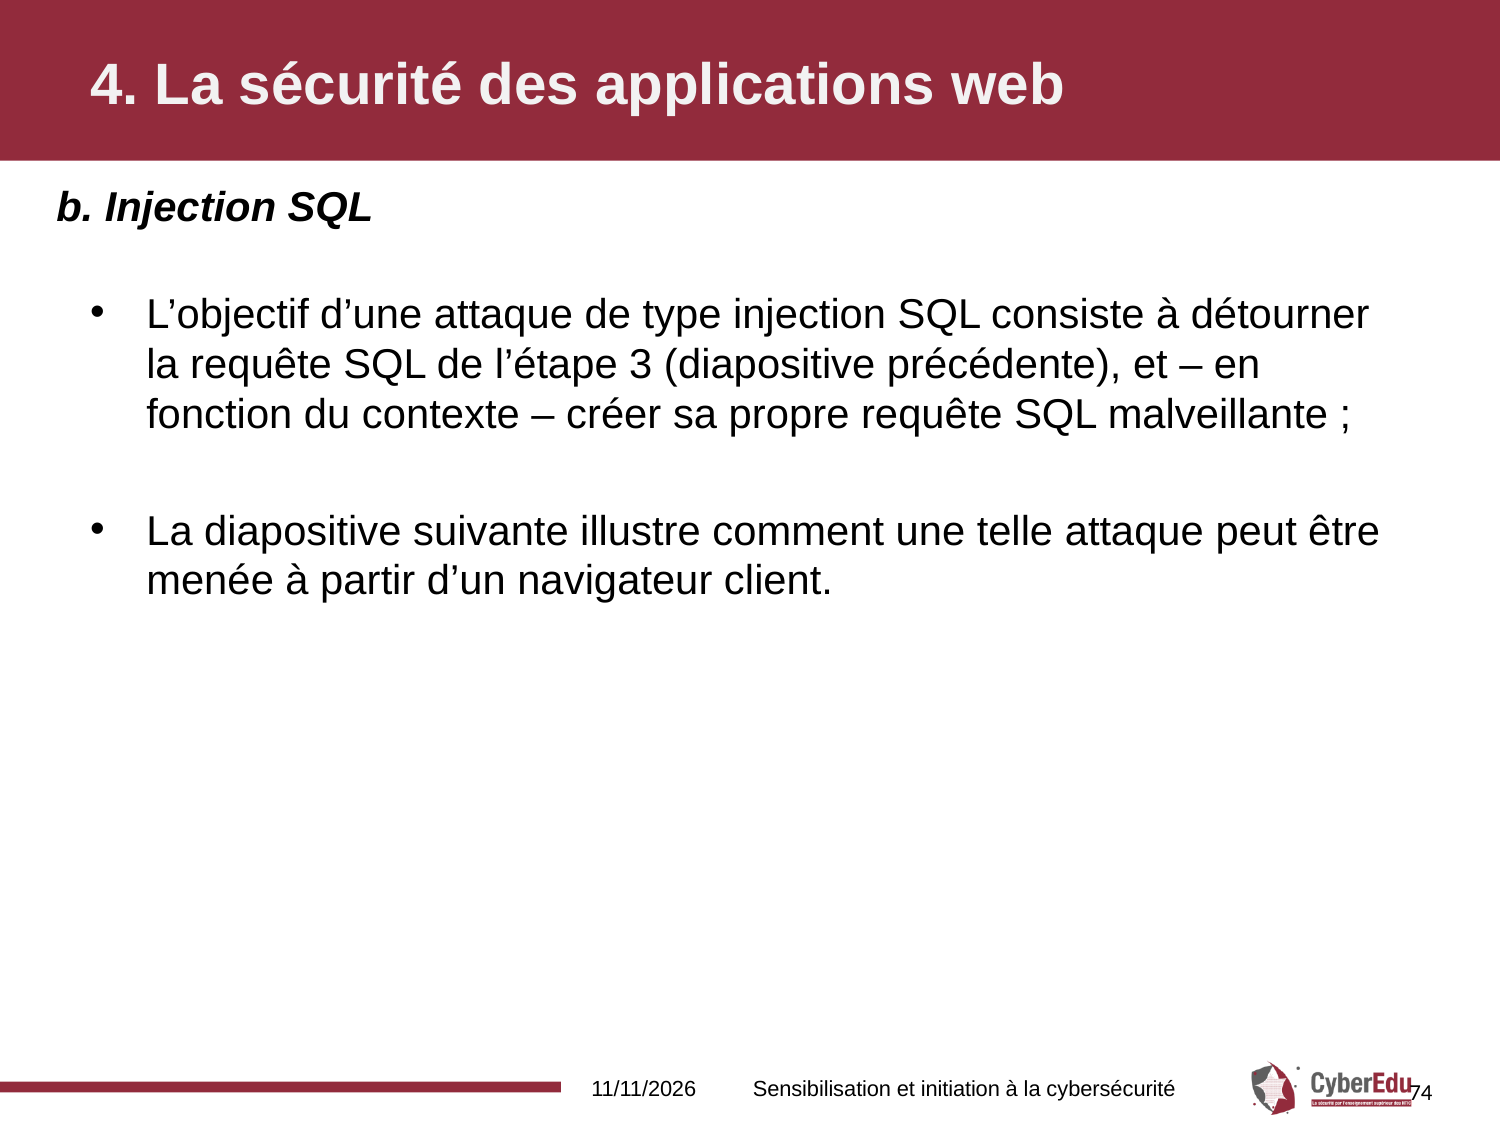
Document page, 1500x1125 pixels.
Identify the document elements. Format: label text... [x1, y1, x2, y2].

list L’objectif d’une attaque de type injection SQL consiste à détourner la requête SQL de l’étape 3 (diapositive précédente), et – en fonction du contexte – créer sa propre requête SQL malveillante ; La diapositive suivante illustre comment une telle attaque peut être menée à partir d’un navigateur client. [75, 278, 1425, 1035]
footer Sensibilisation et initiation à la cybersécurité [738, 1057, 1236, 1118]
text_box b. Injection SQL [41, 172, 1471, 268]
title 4. La sécurité des applications web [75, 1, 1425, 161]
picture [1246, 1060, 1412, 1115]
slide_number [561, 1057, 727, 1118]
